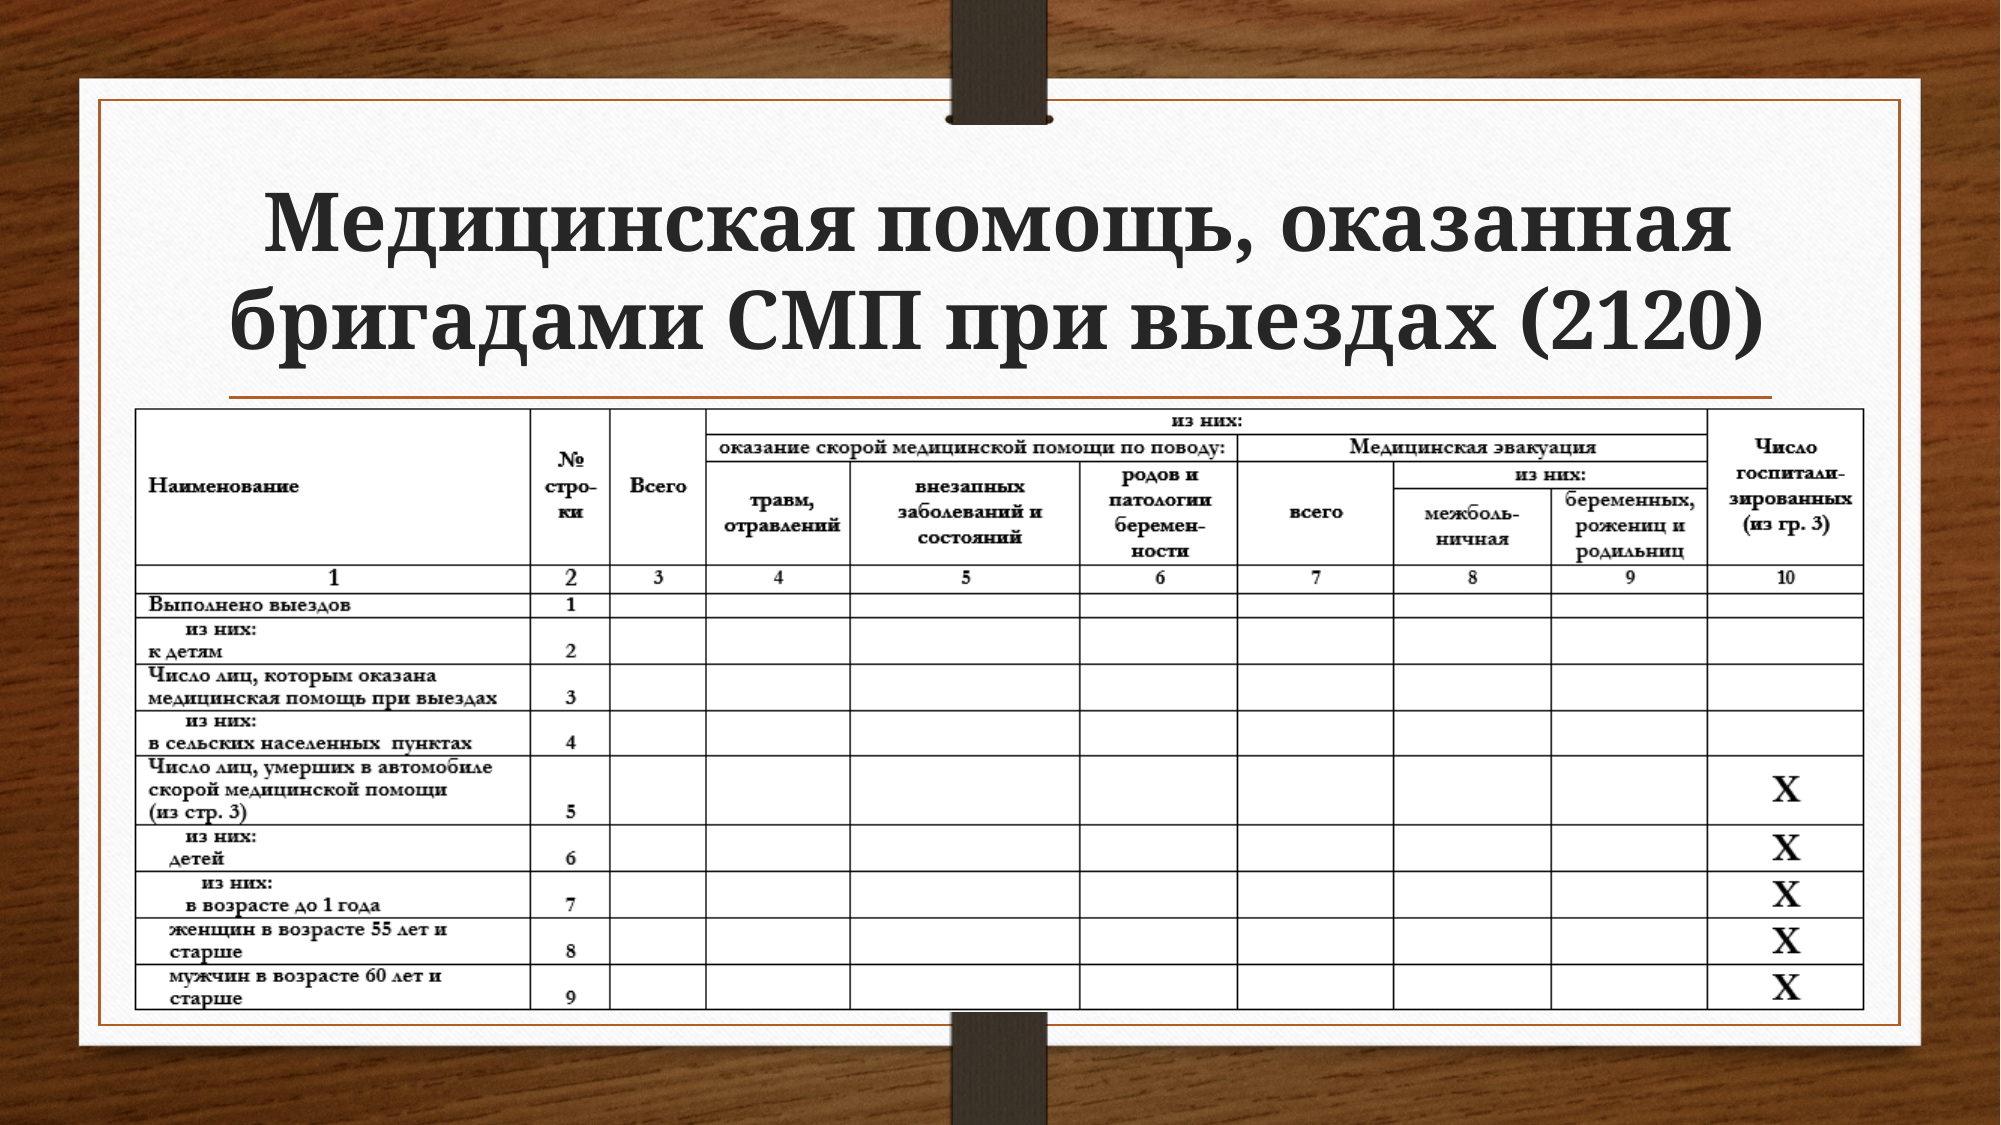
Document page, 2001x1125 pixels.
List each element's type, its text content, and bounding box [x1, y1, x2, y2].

picture [101, 0, 2001, 1125]
title Медицинская помощь, оказанная бригадами СМП при выездах (2120) [132, 161, 1866, 375]
picture [0, 0, 948, 1125]
